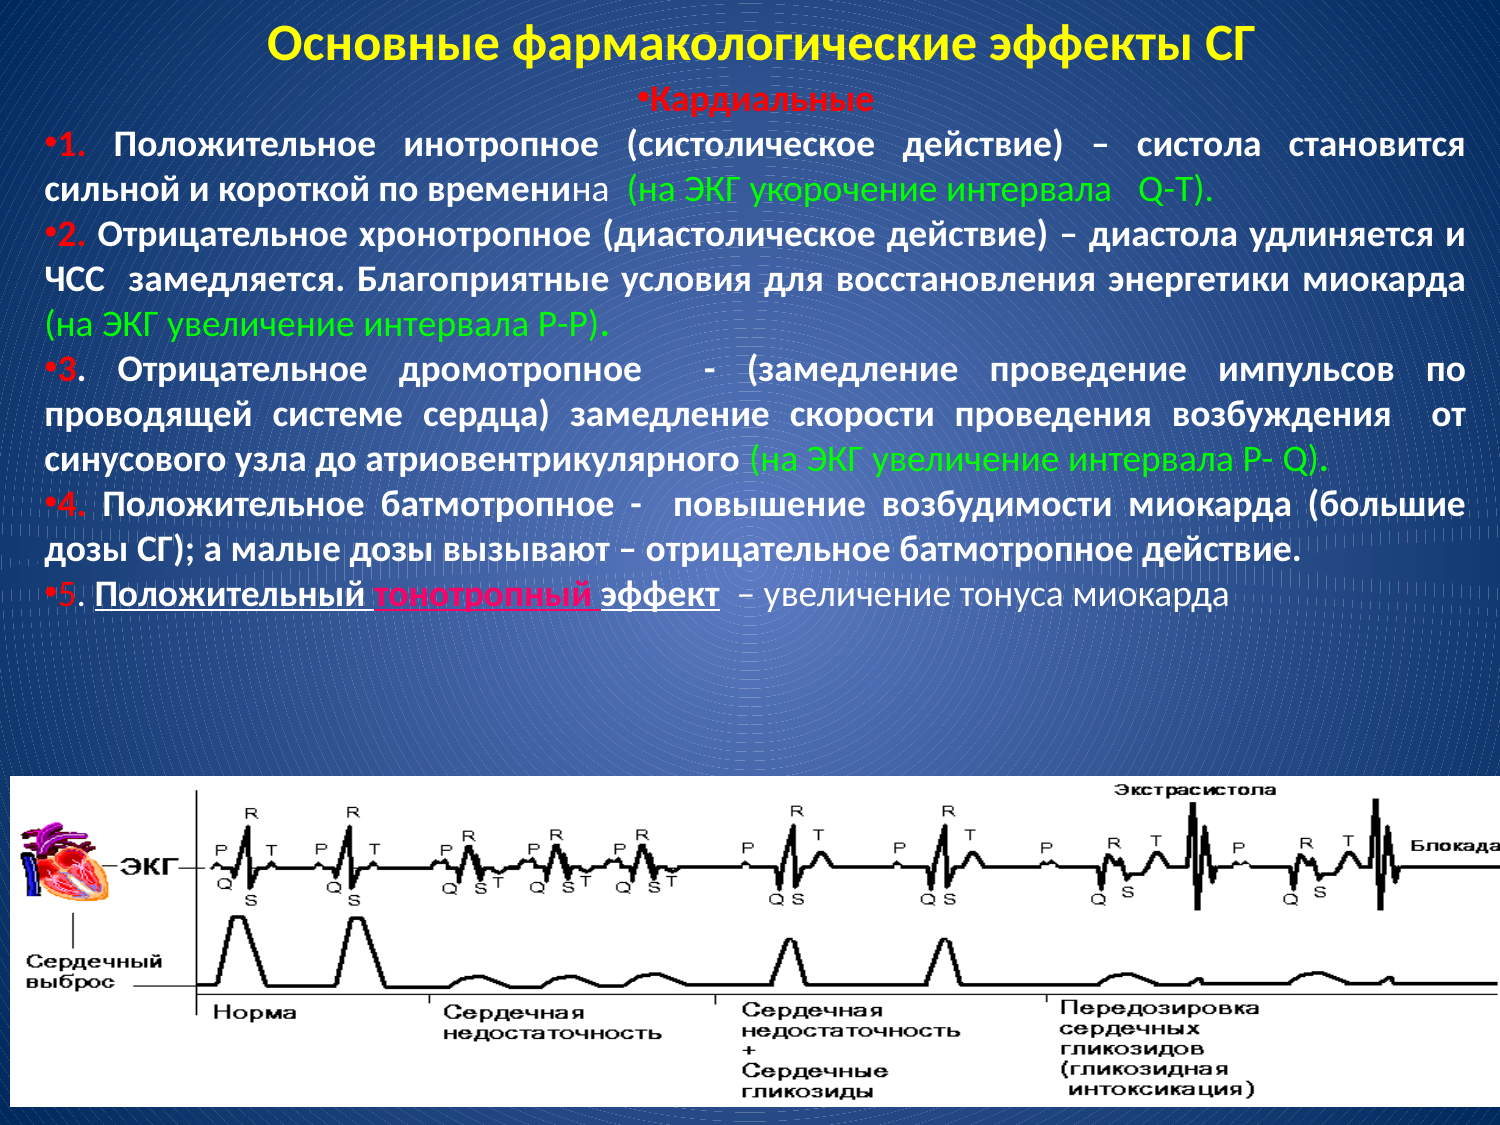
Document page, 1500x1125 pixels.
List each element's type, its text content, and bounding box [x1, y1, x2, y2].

list Кардиальные 1. Положительное инотропное (систолическое действие) – систола становится сильной и короткой по временина (на ЭКГ укорочение интервала Q-Т). 2. Отрицательное хронотропное (диастолическое действие) – диастола удлиняется и ЧСС замедляется. Благоприятные условия для восстановления энергетики миокарда (на ЭКГ увеличение интервала Р-Р). 3. Отрицательное дромотропное - (замедление проведение импульсов по проводящей системе сердца) замедление скорости проведения возбуждения от синусового узла до атриовентрикулярного (на ЭКГ увеличение интервала Р- Q). 4. Положительное батмотропное - повышение возбудимости миокарда (большие дозы СГ); а малые дозы вызывают – отрицательное батмотропное действие. 5. Положительный тонотропный эффект – увеличение тонуса миокарда [29, 66, 1483, 775]
title Основные фармакологические эффекты СГ [41, 0, 1483, 66]
picture [9, 776, 1500, 1107]
